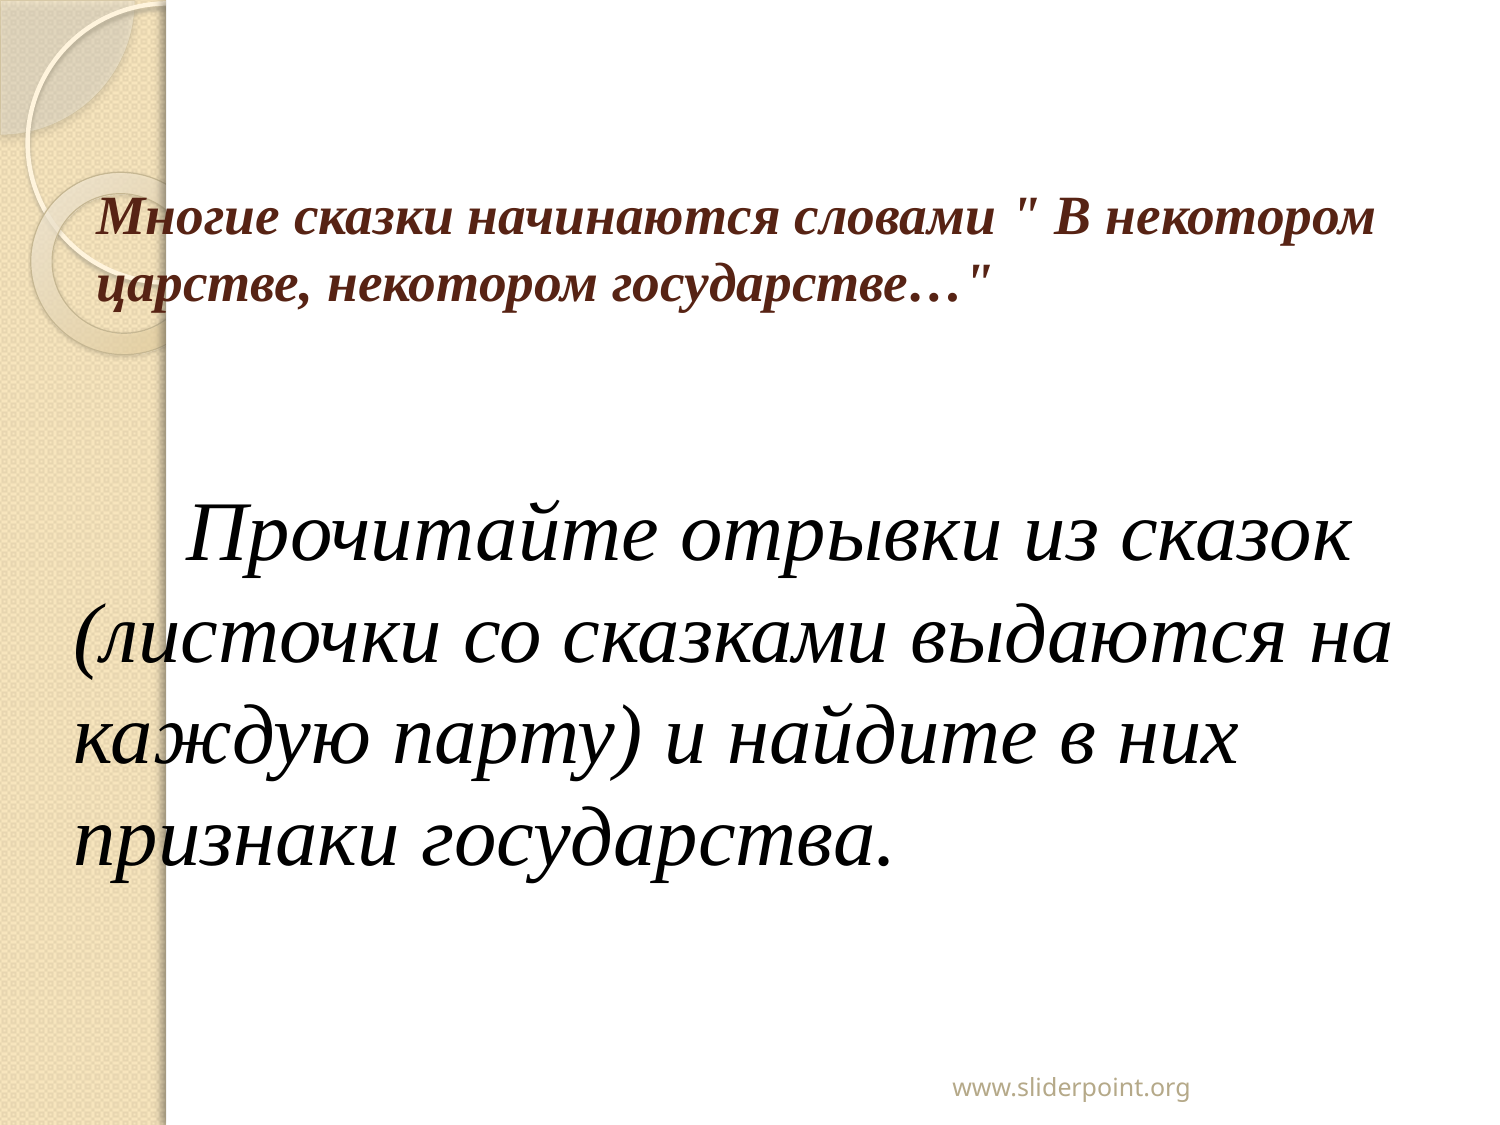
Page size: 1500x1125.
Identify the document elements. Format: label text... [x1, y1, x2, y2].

title Многие сказки начинаются словами " В некотором царстве, некотором государстве…" [82, 152, 1432, 340]
footer www.sliderpoint.org [937, 1034, 1413, 1113]
list Прочитайте отрывки из сказок (листочки со сказками выдаются на каждую парту) и найдите в них признаки государства. [58, 468, 1425, 1005]
